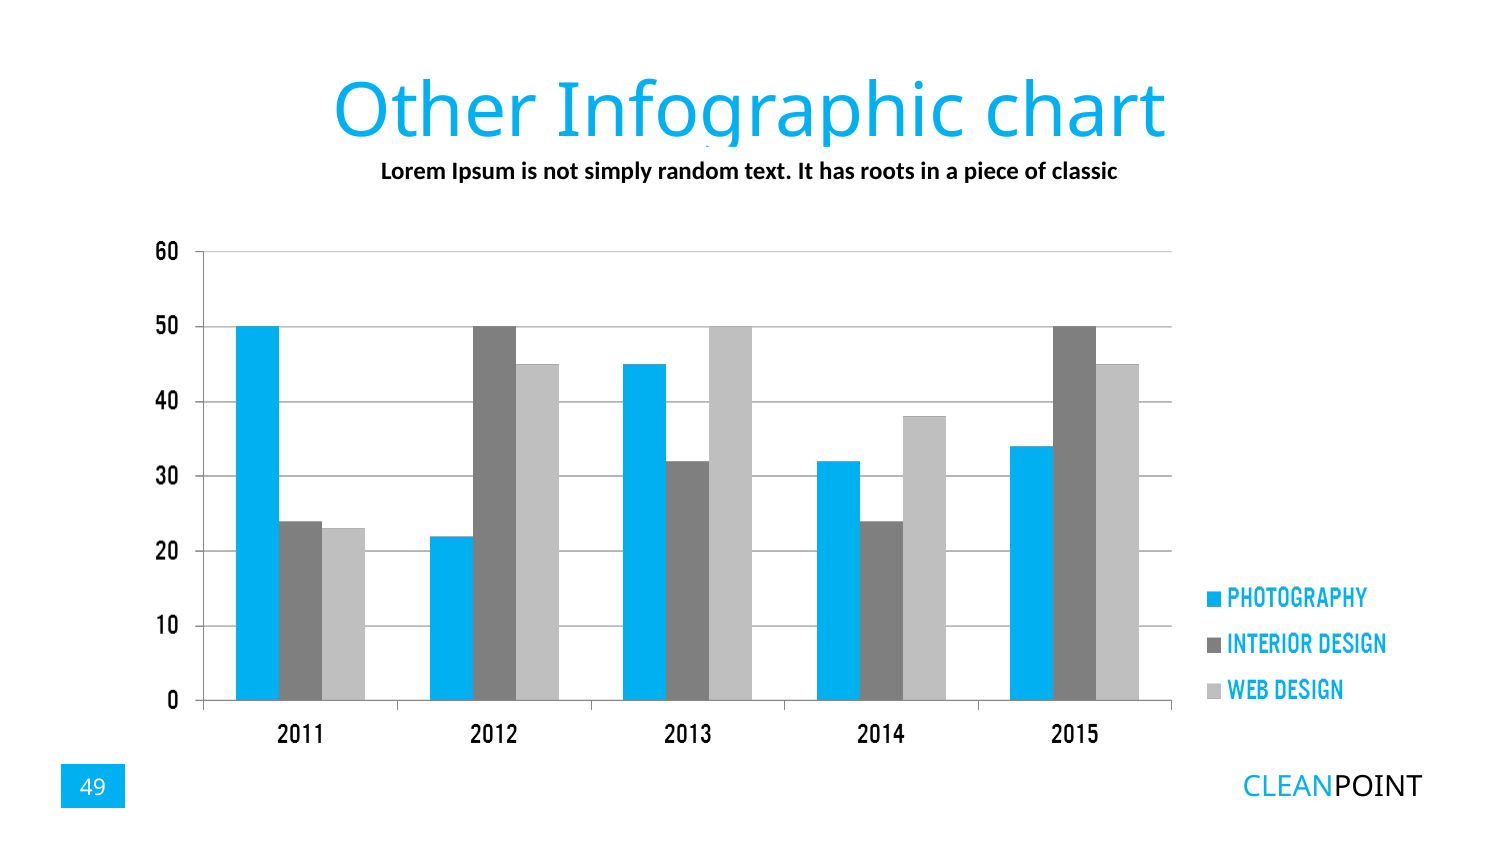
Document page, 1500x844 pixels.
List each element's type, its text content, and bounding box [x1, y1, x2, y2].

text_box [133, 217, 1417, 773]
text_box Lorem Ipsum is not simply random text. It has roots in a piece of classic [149, 146, 1350, 192]
text_box CLEANPOINT [149, 746, 1438, 810]
title Other Infographic chart [300, 96, 1200, 146]
text_box 49 [59, 762, 127, 810]
